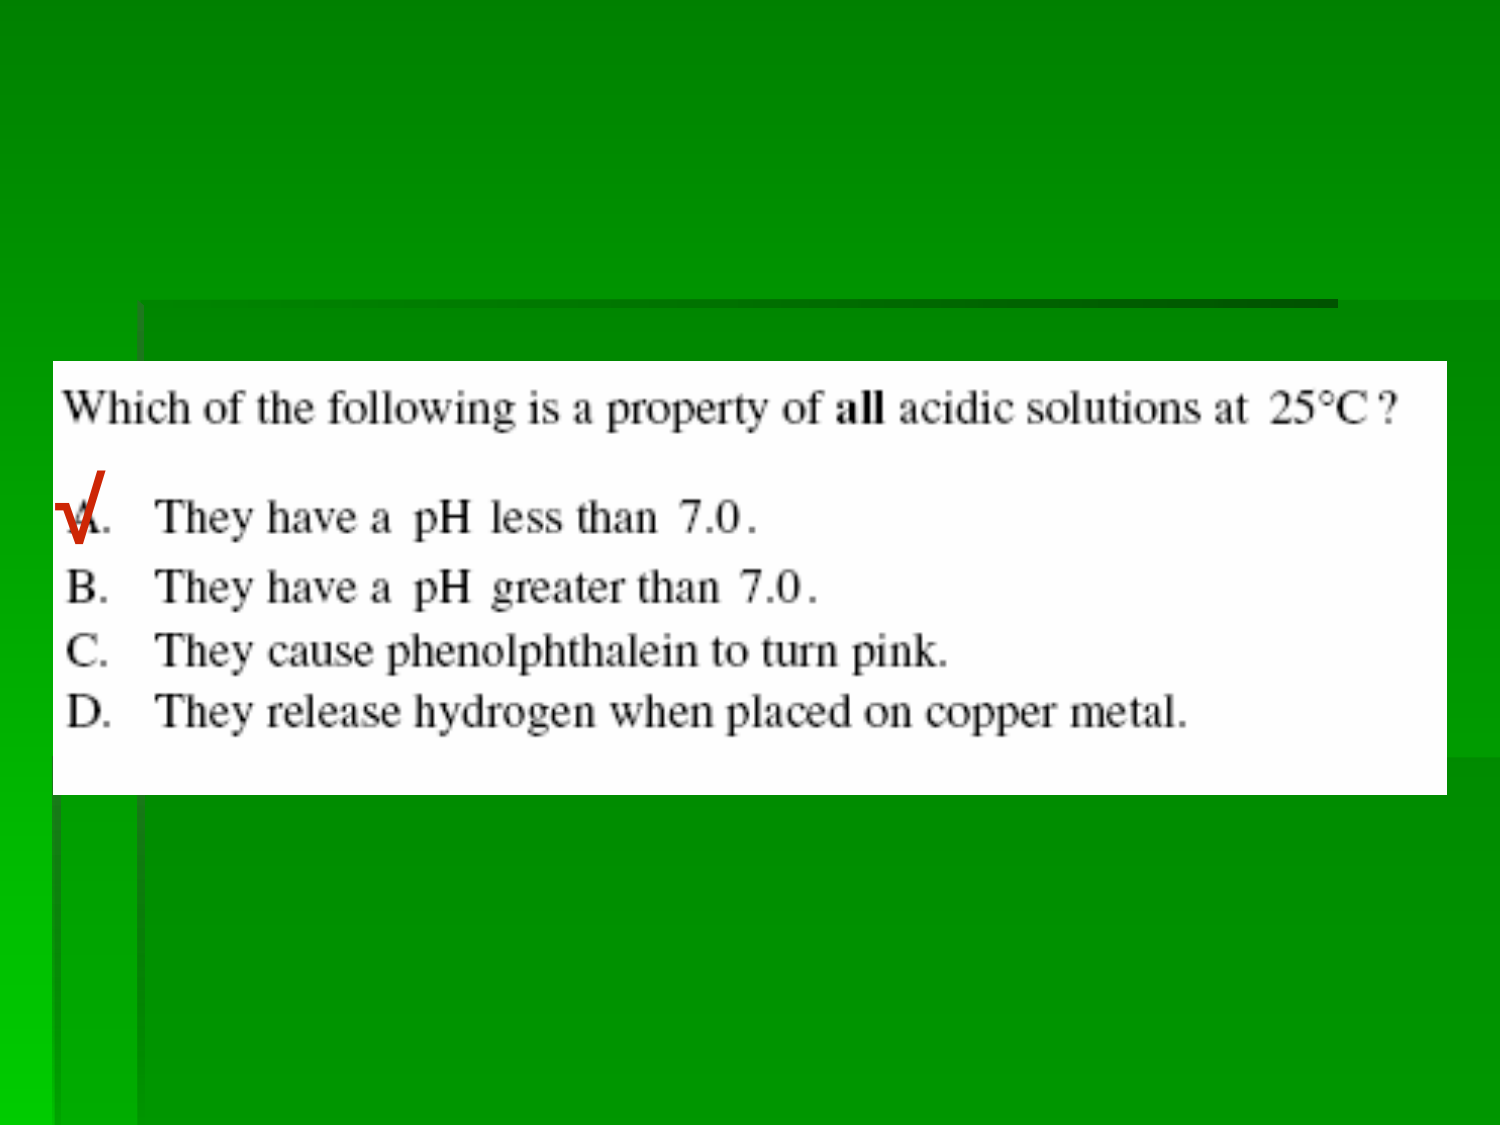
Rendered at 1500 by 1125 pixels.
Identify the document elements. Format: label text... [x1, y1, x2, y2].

picture [52, 361, 1448, 796]
text_box √ [41, 444, 47, 569]
